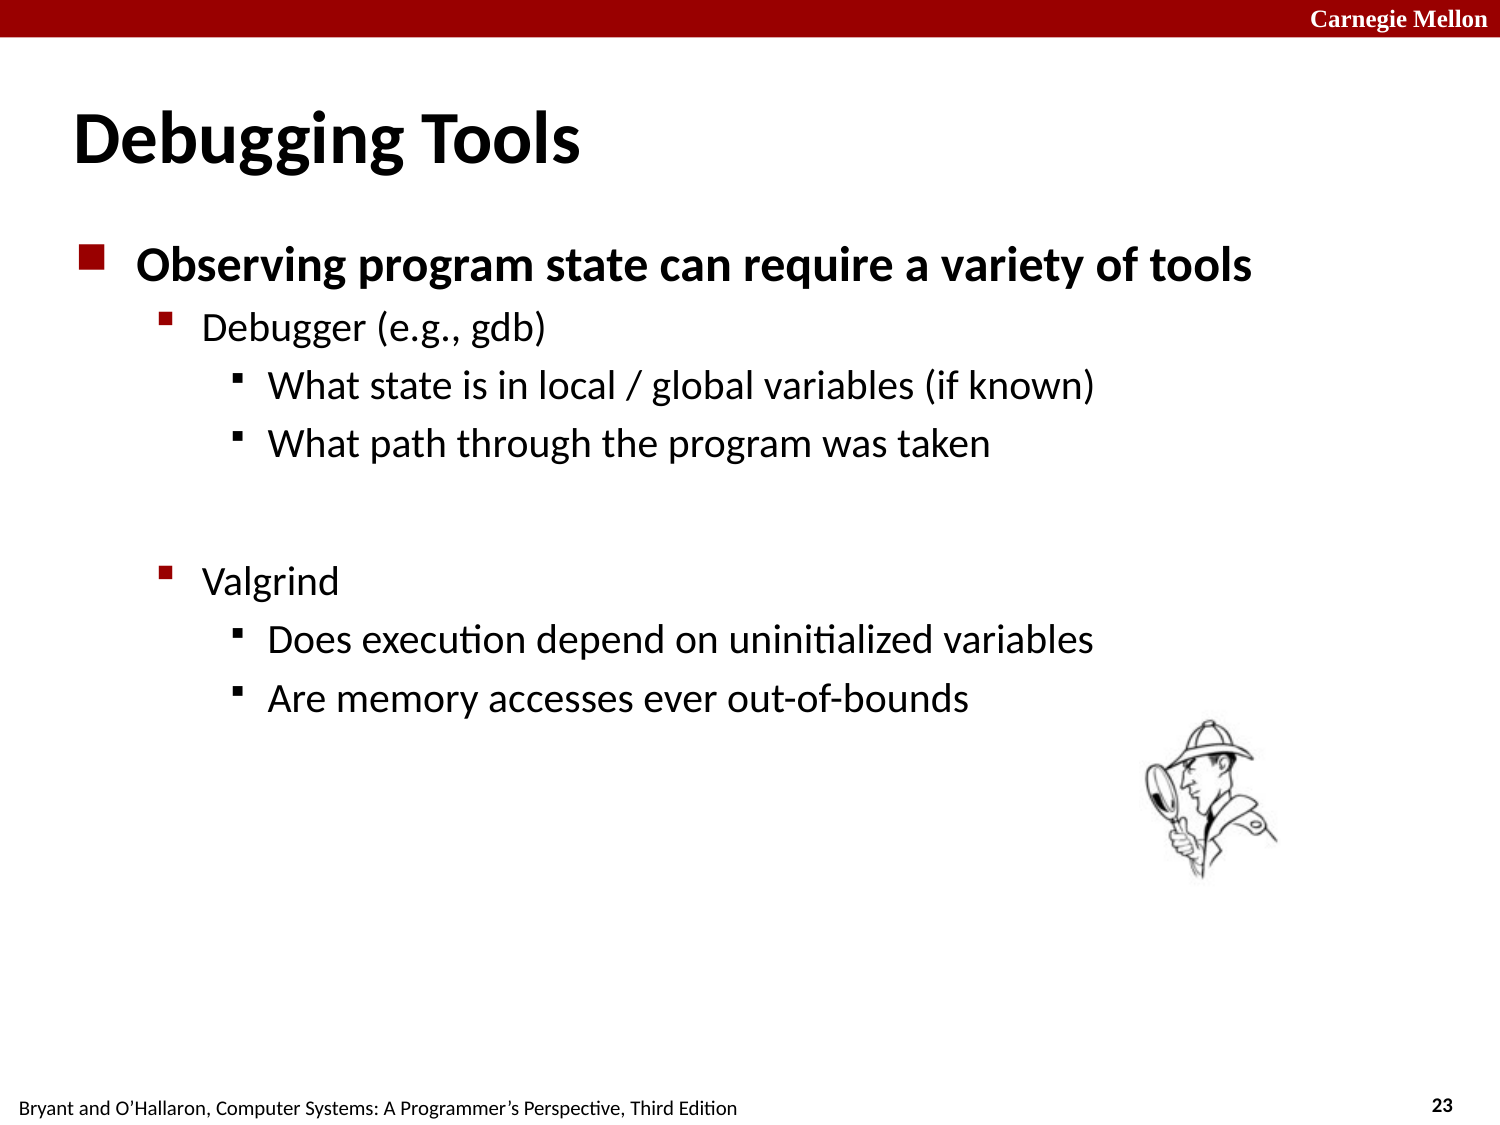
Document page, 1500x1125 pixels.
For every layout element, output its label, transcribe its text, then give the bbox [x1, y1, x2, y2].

title Debugging Tools [58, 71, 1305, 197]
picture [1139, 698, 1284, 902]
list Observing program state can require a variety of tools Debugger (e.g., gdb) What state is in local / global variables (if known) What path through the program was taken Valgrind Does execution depend on uninitialized variables Are memory accesses ever out-of-bounds [64, 223, 1361, 1040]
